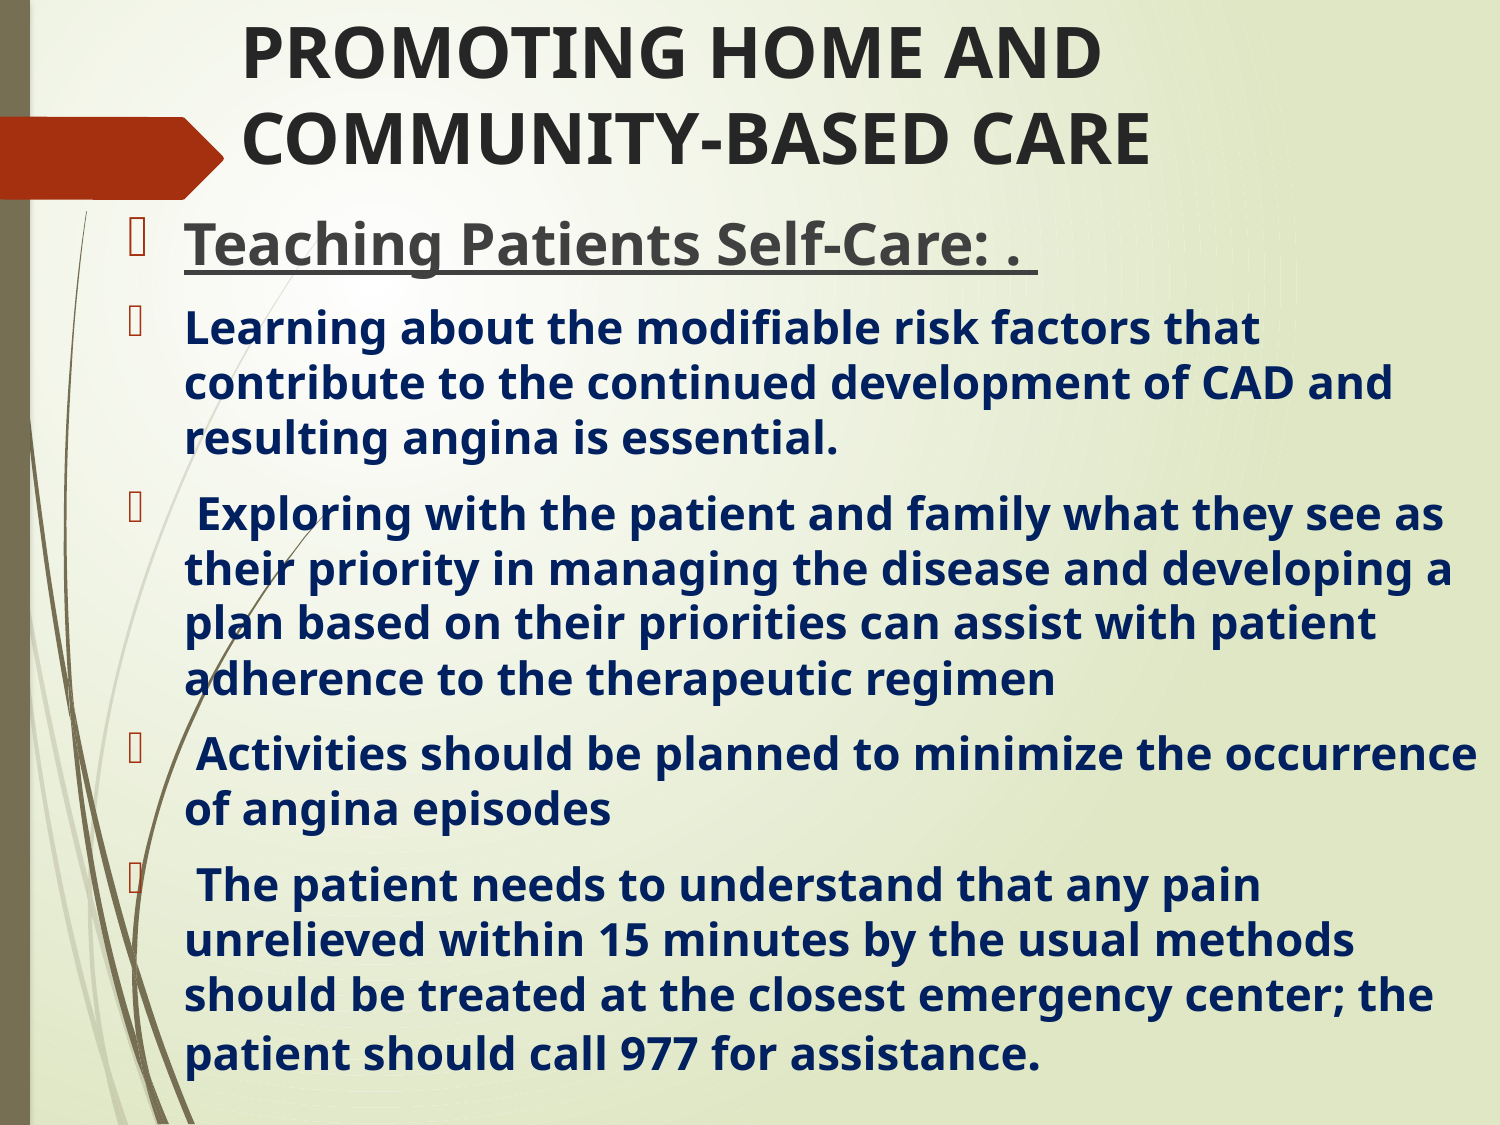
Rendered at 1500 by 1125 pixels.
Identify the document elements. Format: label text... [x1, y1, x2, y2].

title PROMOTING HOME AND COMMUNITY-BASED CARE [225, 0, 1500, 188]
list Teaching Patients Self-Care: . Learning about the modiﬁable risk factors that contribute to the continued development of CAD and resulting angina is essential. Exploring with the patient and family what they see as their priority in managing the disease and developing a plan based on their priorities can assist with patient adherence to the therapeutic regimen Activities should be planned to minimize the occurrence of angina episodes The patient needs to understand that any pain unrelieved within 15 minutes by the usual methods should be treated at the closest emergency center; the patient should call 977 for assistance. [112, 200, 1500, 1125]
